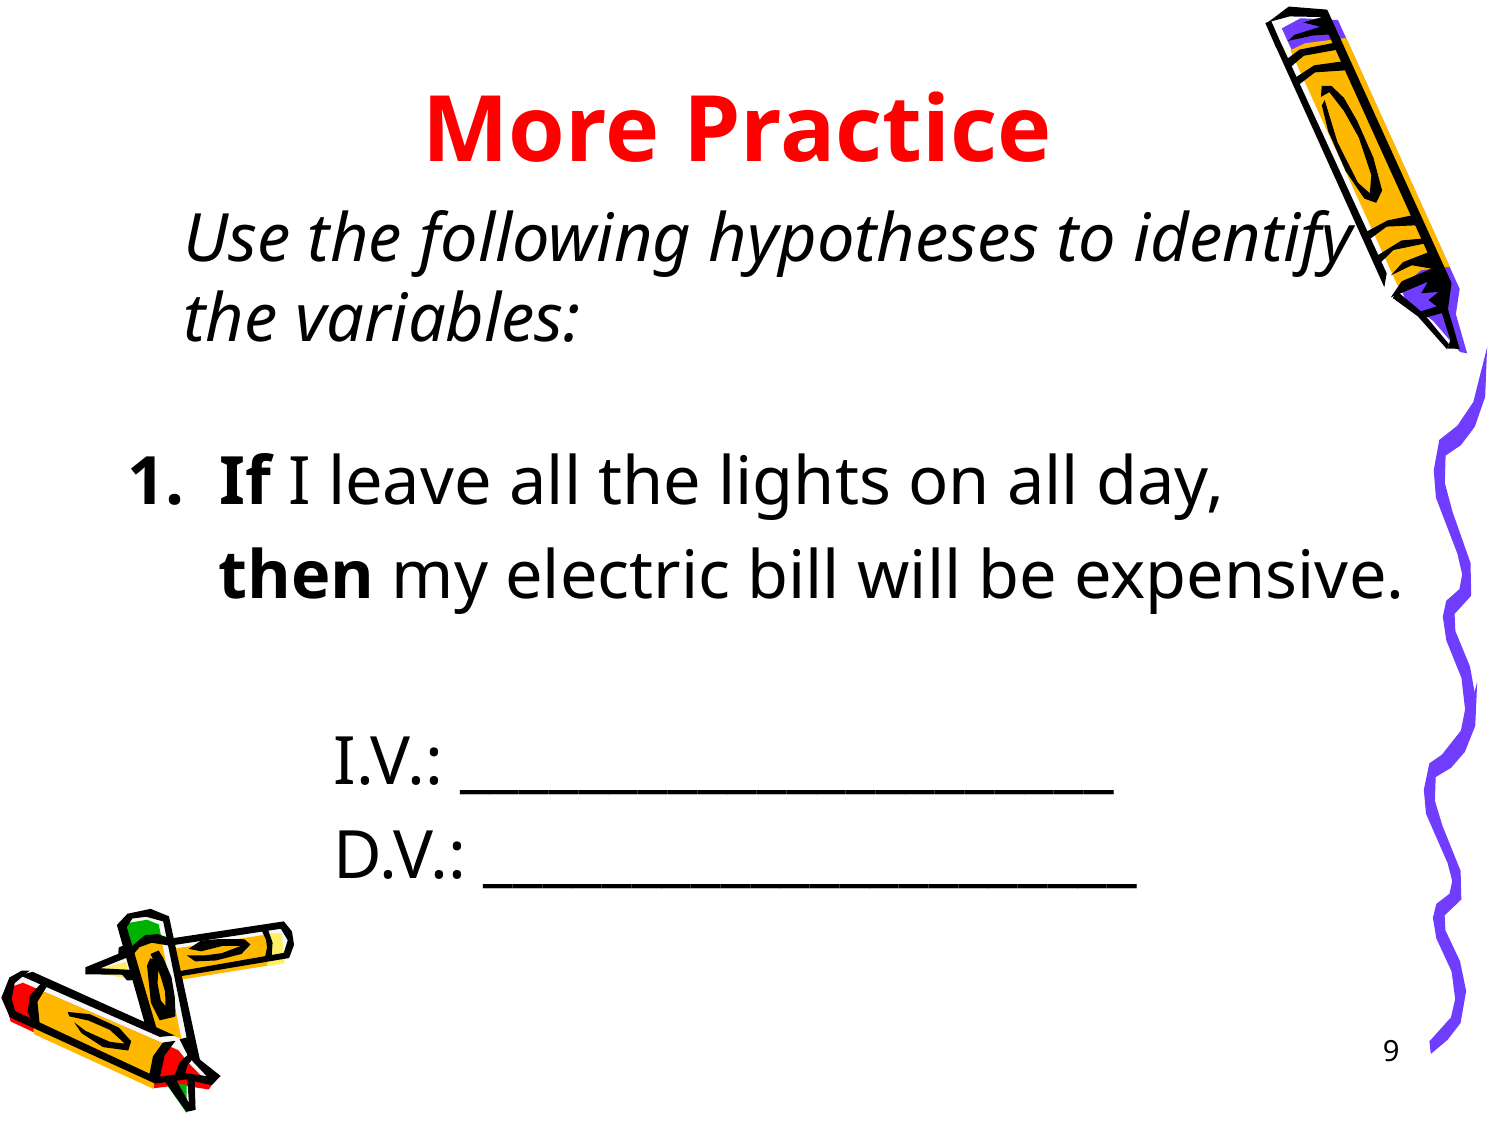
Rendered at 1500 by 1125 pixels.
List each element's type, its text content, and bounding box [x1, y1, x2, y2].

slide_number 9 [1101, 1024, 1415, 1101]
title More Practice [62, 37, 1413, 188]
list Use the following hypotheses to identify the variables: 1. If I leave all the lights on all day, then my electric bill will be expensive. I.V.: ______________________ D.V.: ______________________ [112, 187, 1438, 951]
